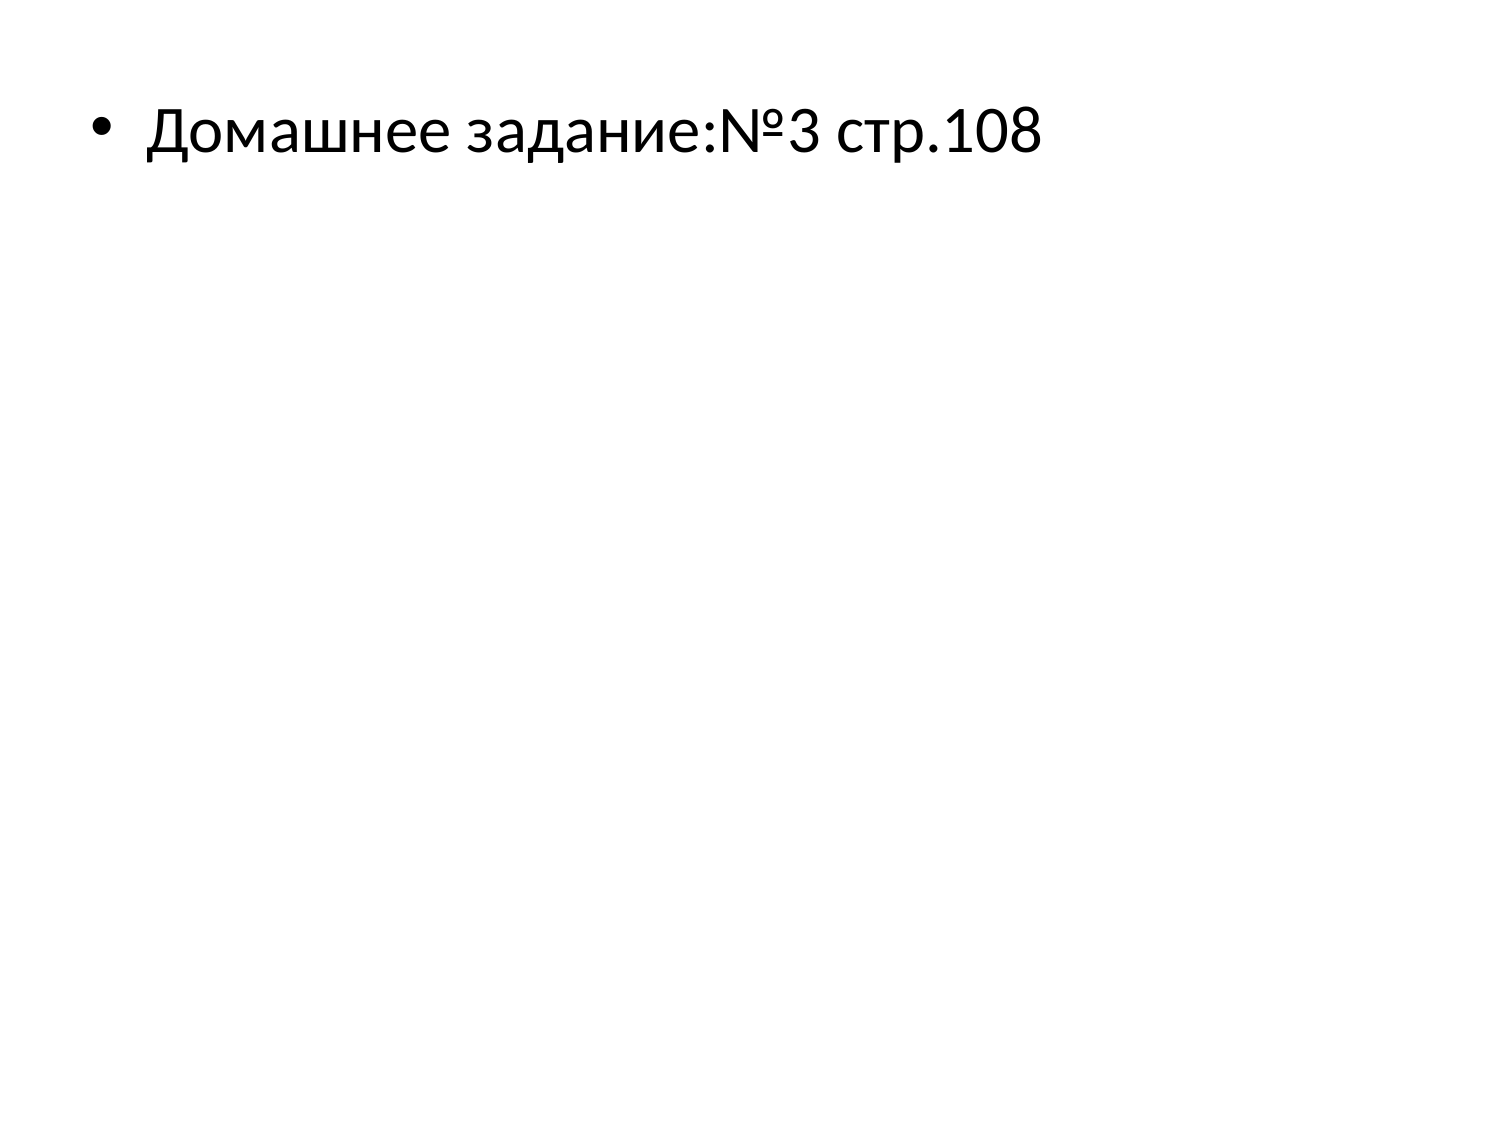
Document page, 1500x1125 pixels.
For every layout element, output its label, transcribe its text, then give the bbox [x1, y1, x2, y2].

list Домашнее задание:№3 стр.108 [75, 78, 1425, 1005]
